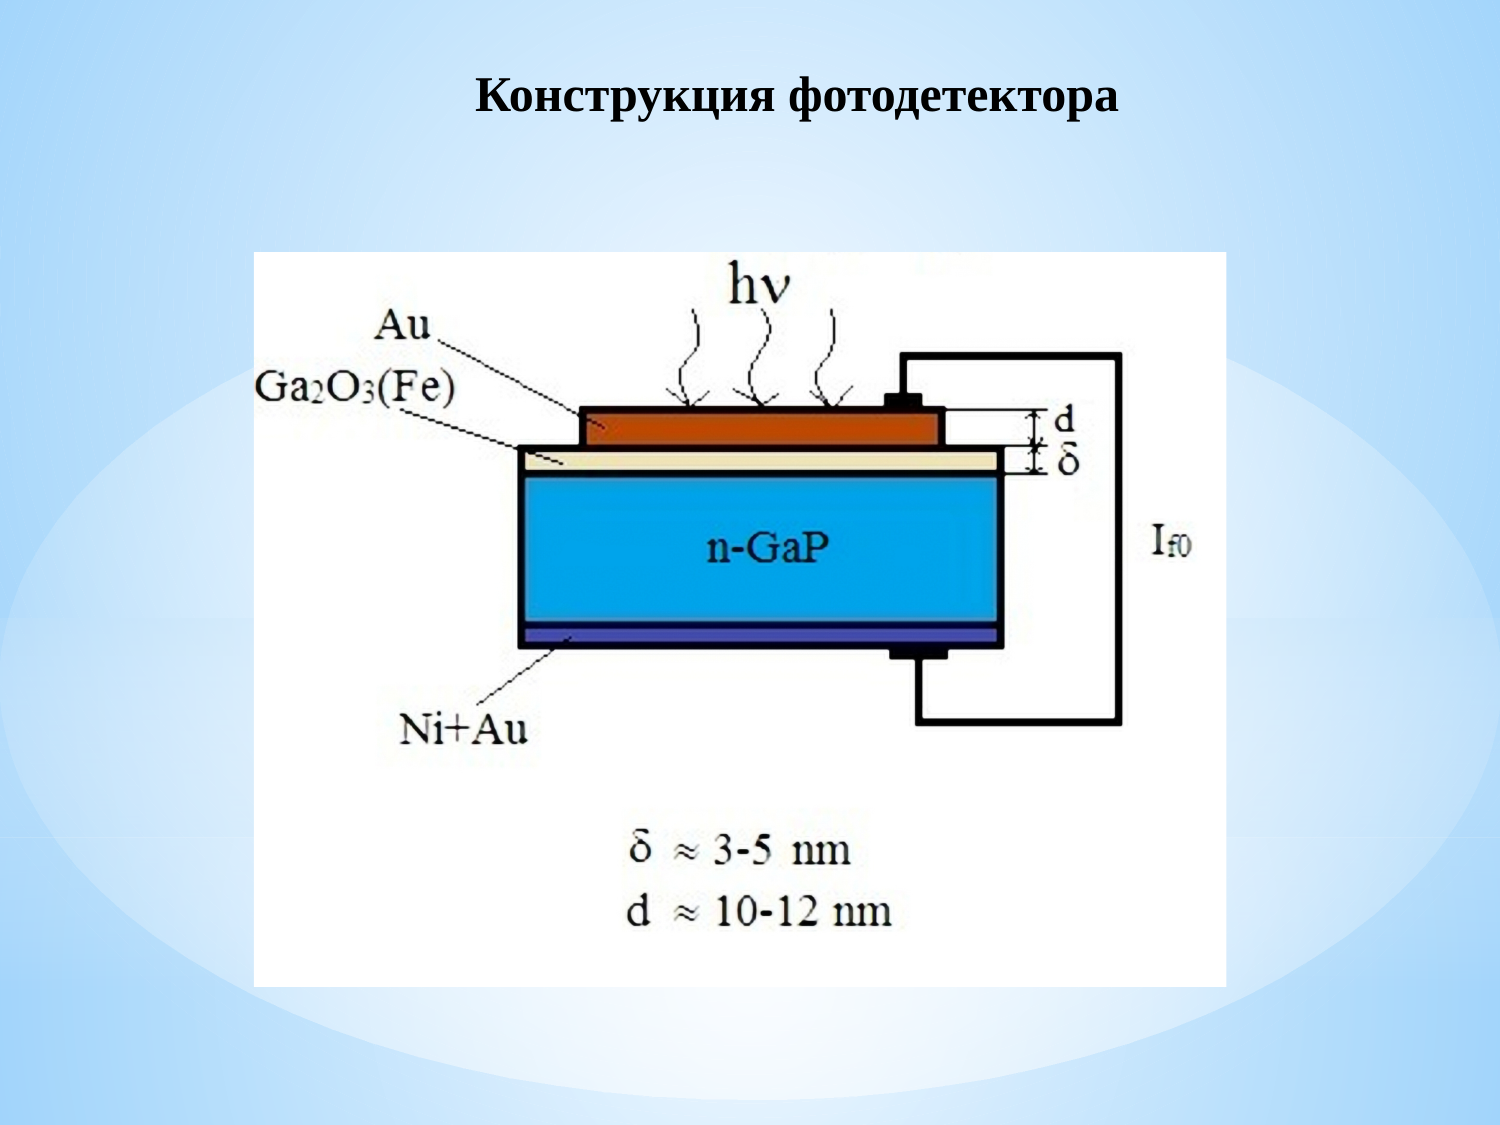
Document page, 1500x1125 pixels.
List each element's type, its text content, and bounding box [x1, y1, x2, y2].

text_box Конструкция фотодетектора [182, 54, 1412, 130]
picture [253, 252, 1227, 987]
